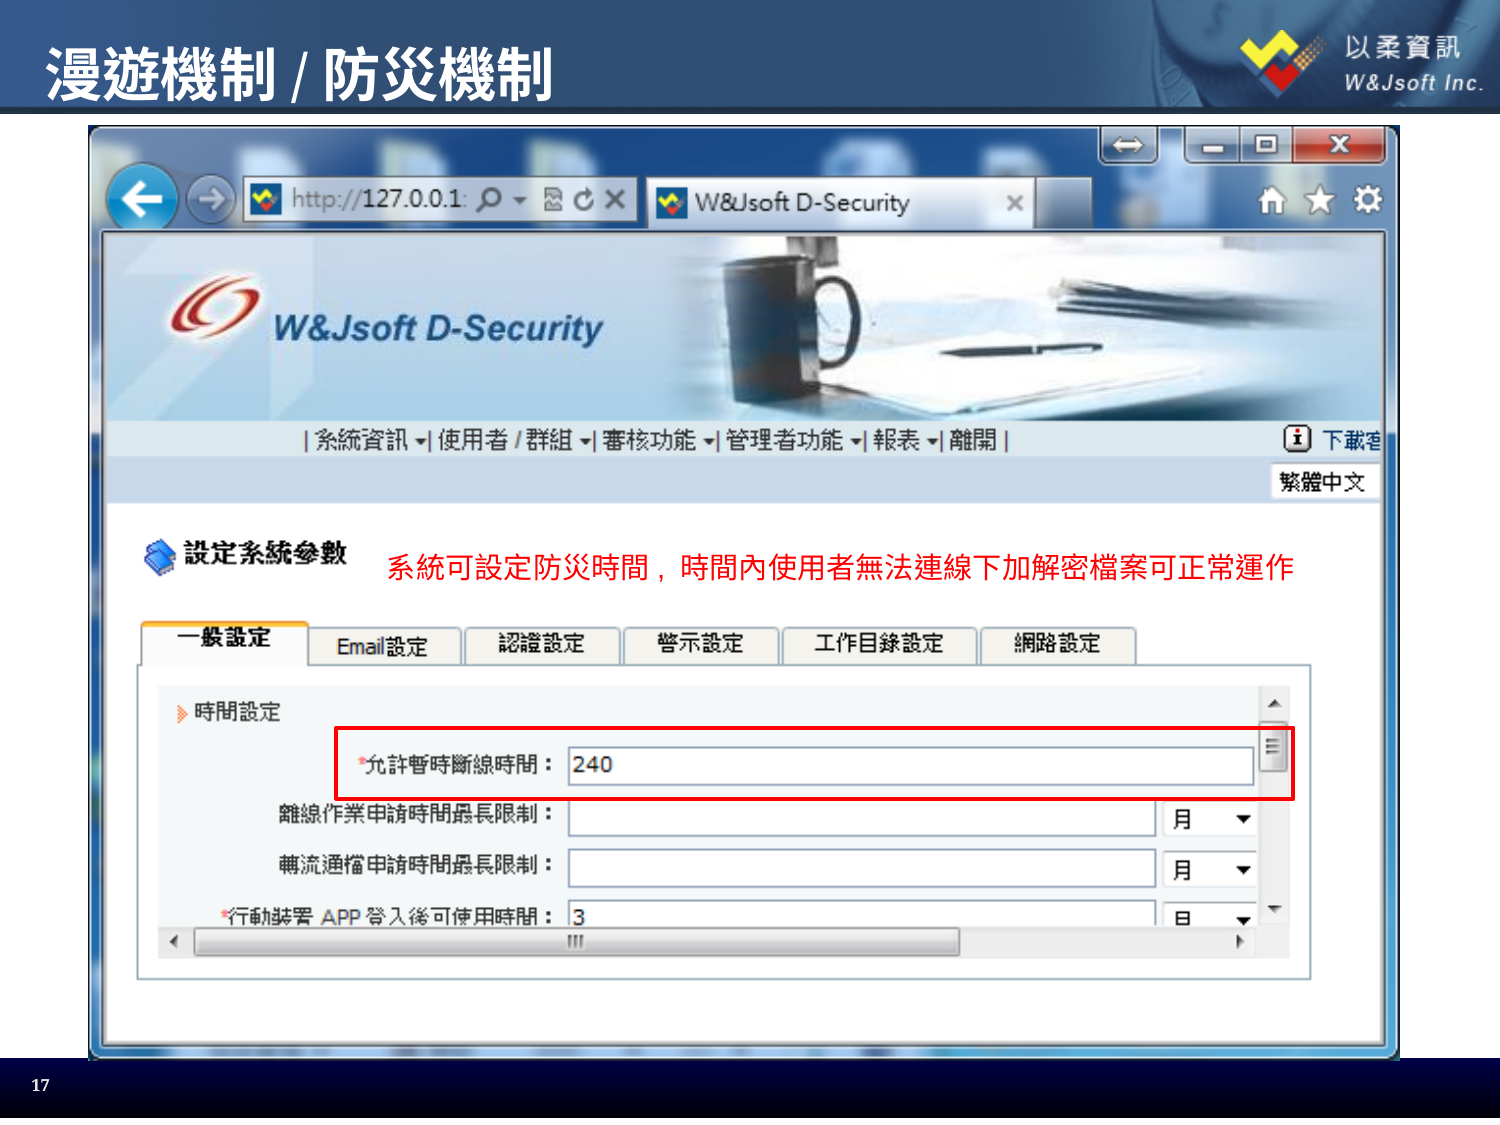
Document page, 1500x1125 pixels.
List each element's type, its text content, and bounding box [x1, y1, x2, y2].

title 漫遊機制/防災機制 [29, 15, 1282, 118]
slide_number 17 [5, 1066, 66, 1106]
picture [0, 0, 1500, 114]
picture [88, 125, 1400, 1061]
